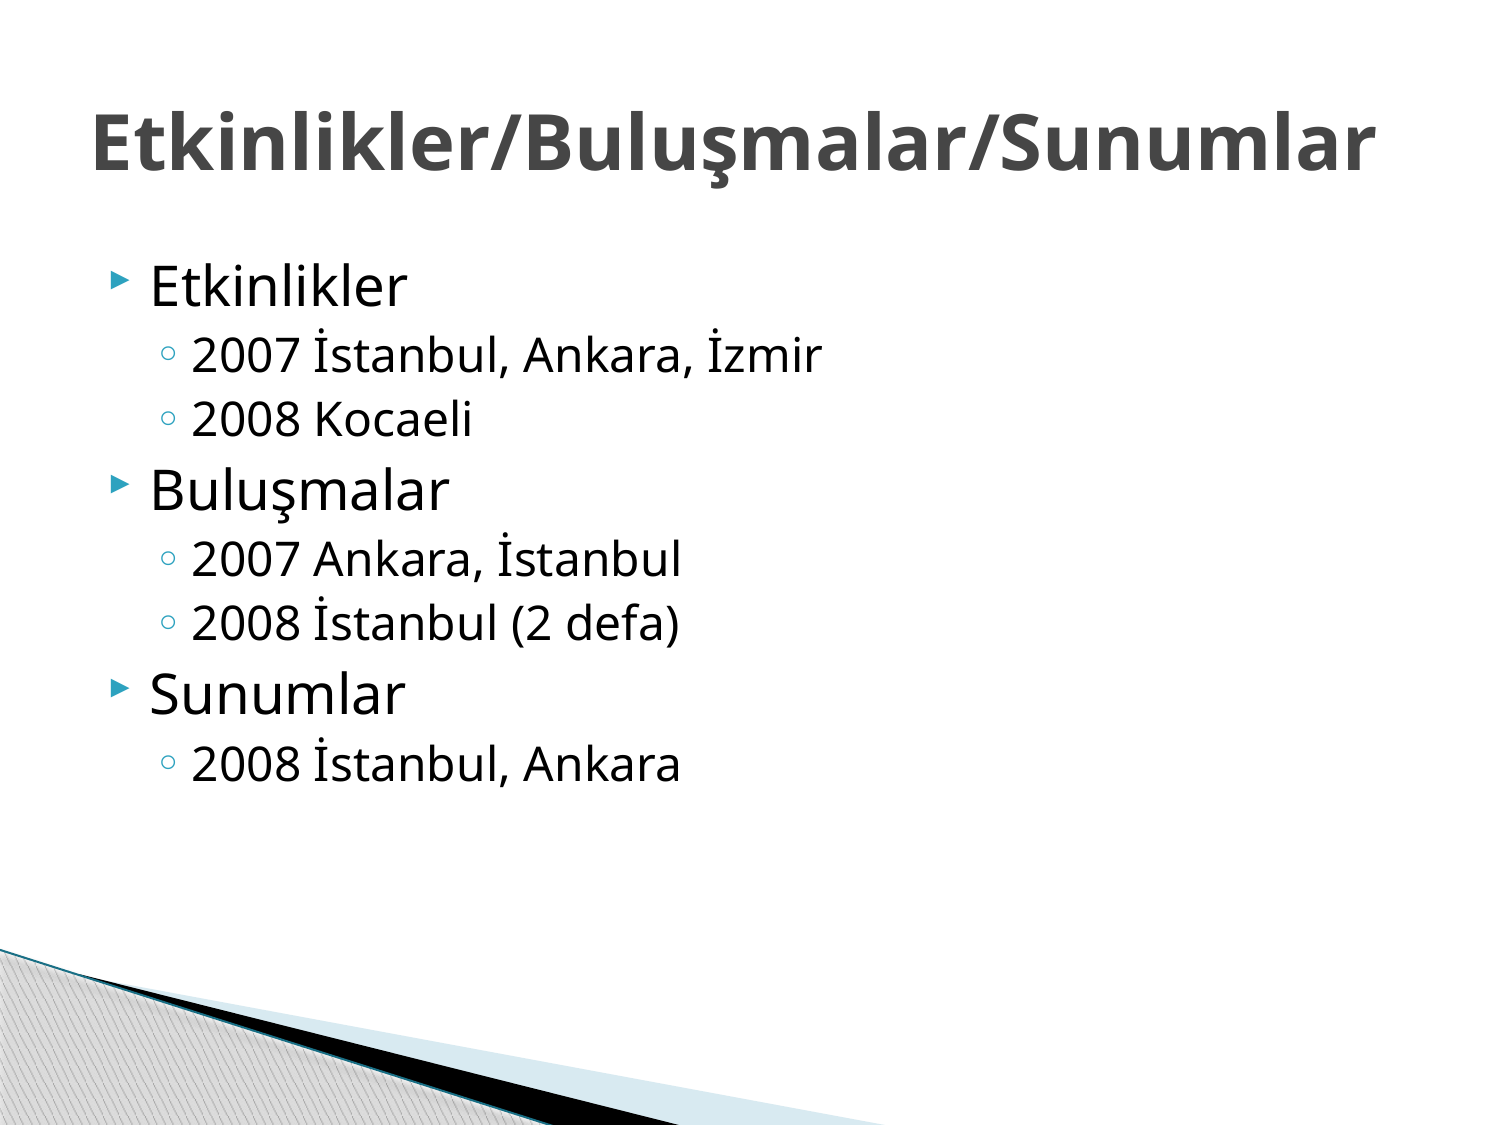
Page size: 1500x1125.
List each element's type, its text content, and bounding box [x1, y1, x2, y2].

title Etkinlikler/Buluşmalar/Sunumlar [75, 45, 1425, 233]
list Etkinlikler 2007 İstanbul, Ankara, İzmir 2008 Kocaeli Buluşmalar 2007 Ankara, İstanbul 2008 İstanbul (2 defa) Sunumlar 2008 İstanbul, Ankara [75, 243, 1425, 986]
